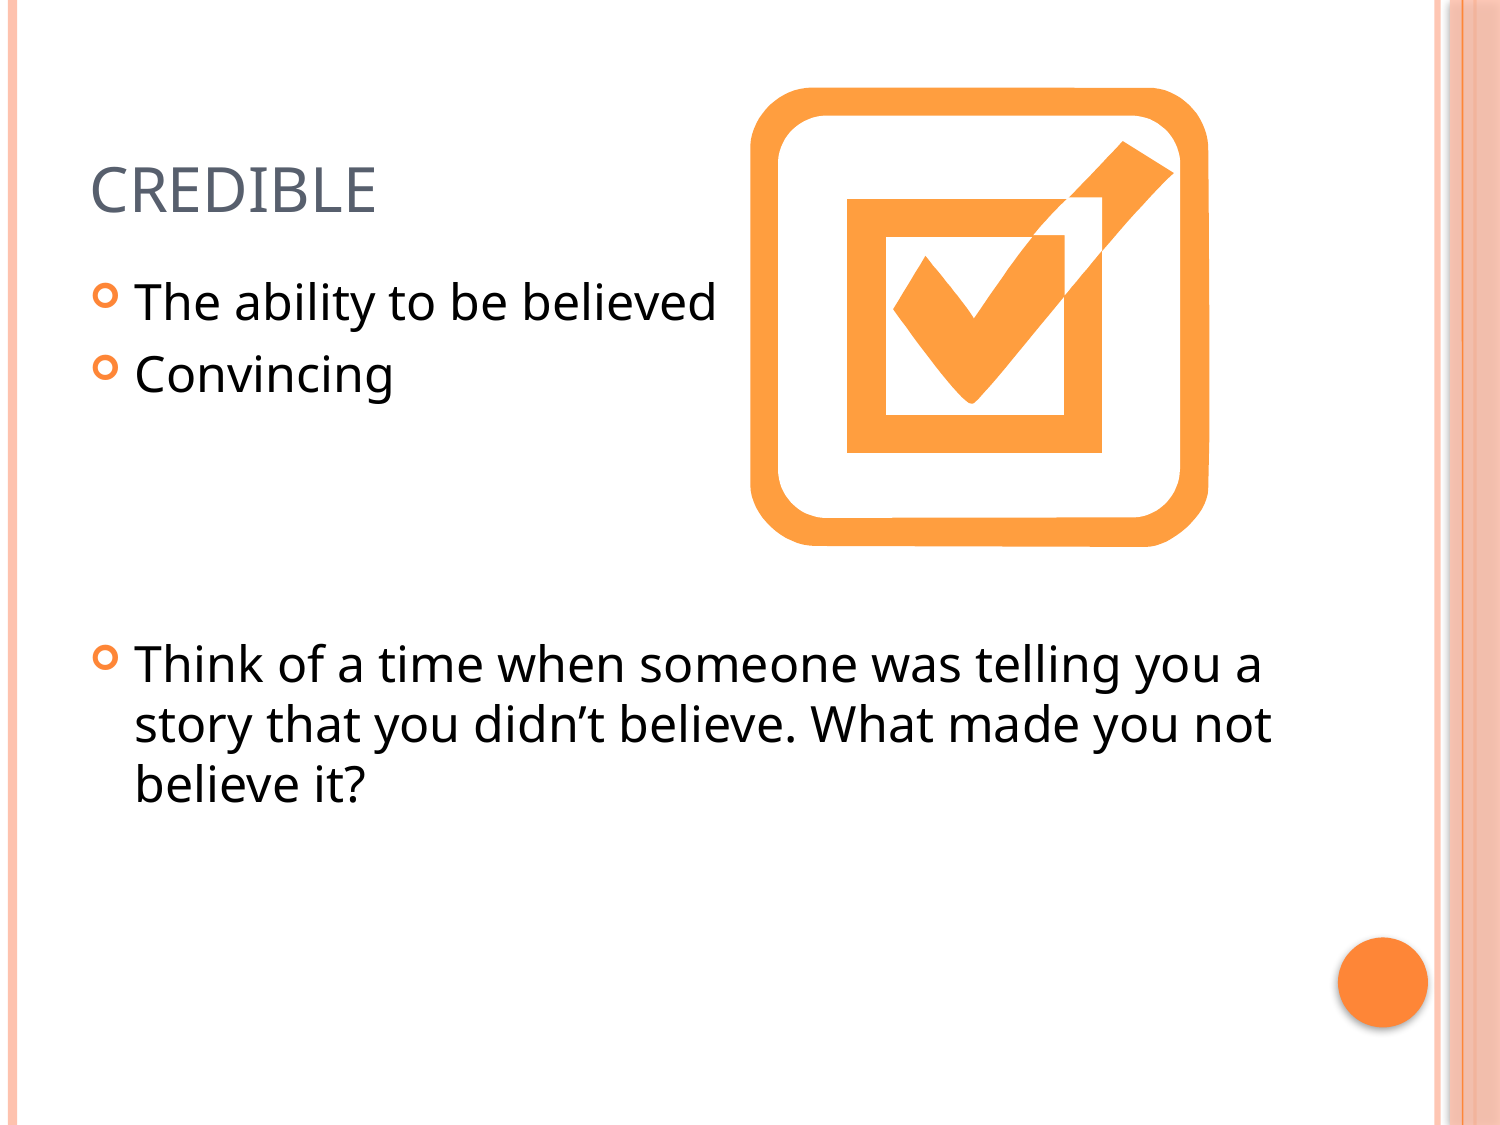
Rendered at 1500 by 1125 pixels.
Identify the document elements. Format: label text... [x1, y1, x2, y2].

picture [749, 86, 1212, 548]
list The ability to be believed Convincing Think of a time when someone was telling you a story that you didn’t believe. What made you not believe it? [75, 262, 1300, 1062]
title Credible [75, 45, 1300, 233]
